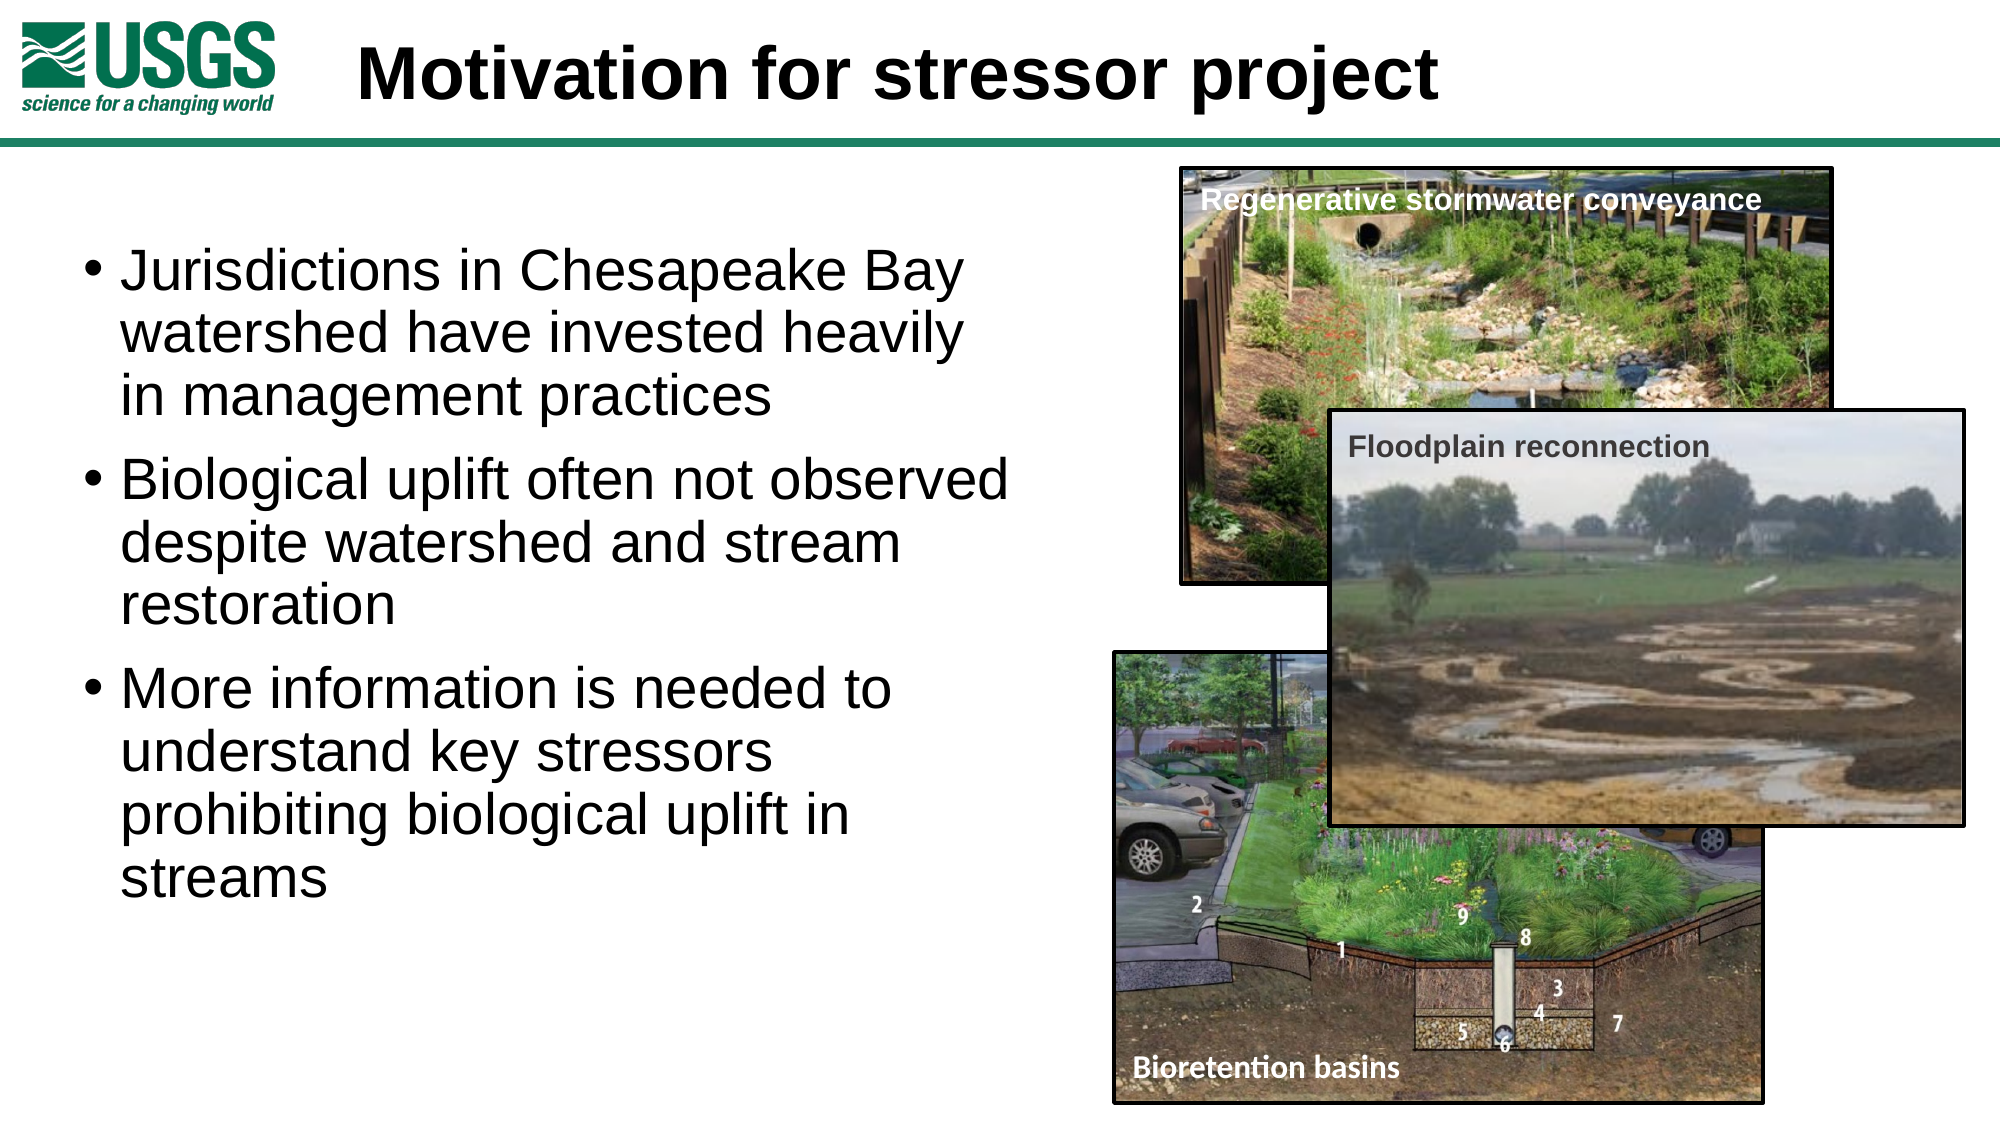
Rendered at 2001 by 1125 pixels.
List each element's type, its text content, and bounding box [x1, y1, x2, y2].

list Jurisdictions in Chesapeake Bay watershed have invested heavily in management practices Biological uplift often not observed despite watershed and stream restoration More information is needed to understand key stressors prohibiting biological uplift in streams [68, 232, 1030, 1077]
title Motivation for stressor project [281, 16, 1455, 135]
picture [1116, 169, 1962, 1101]
picture [22, 21, 275, 115]
